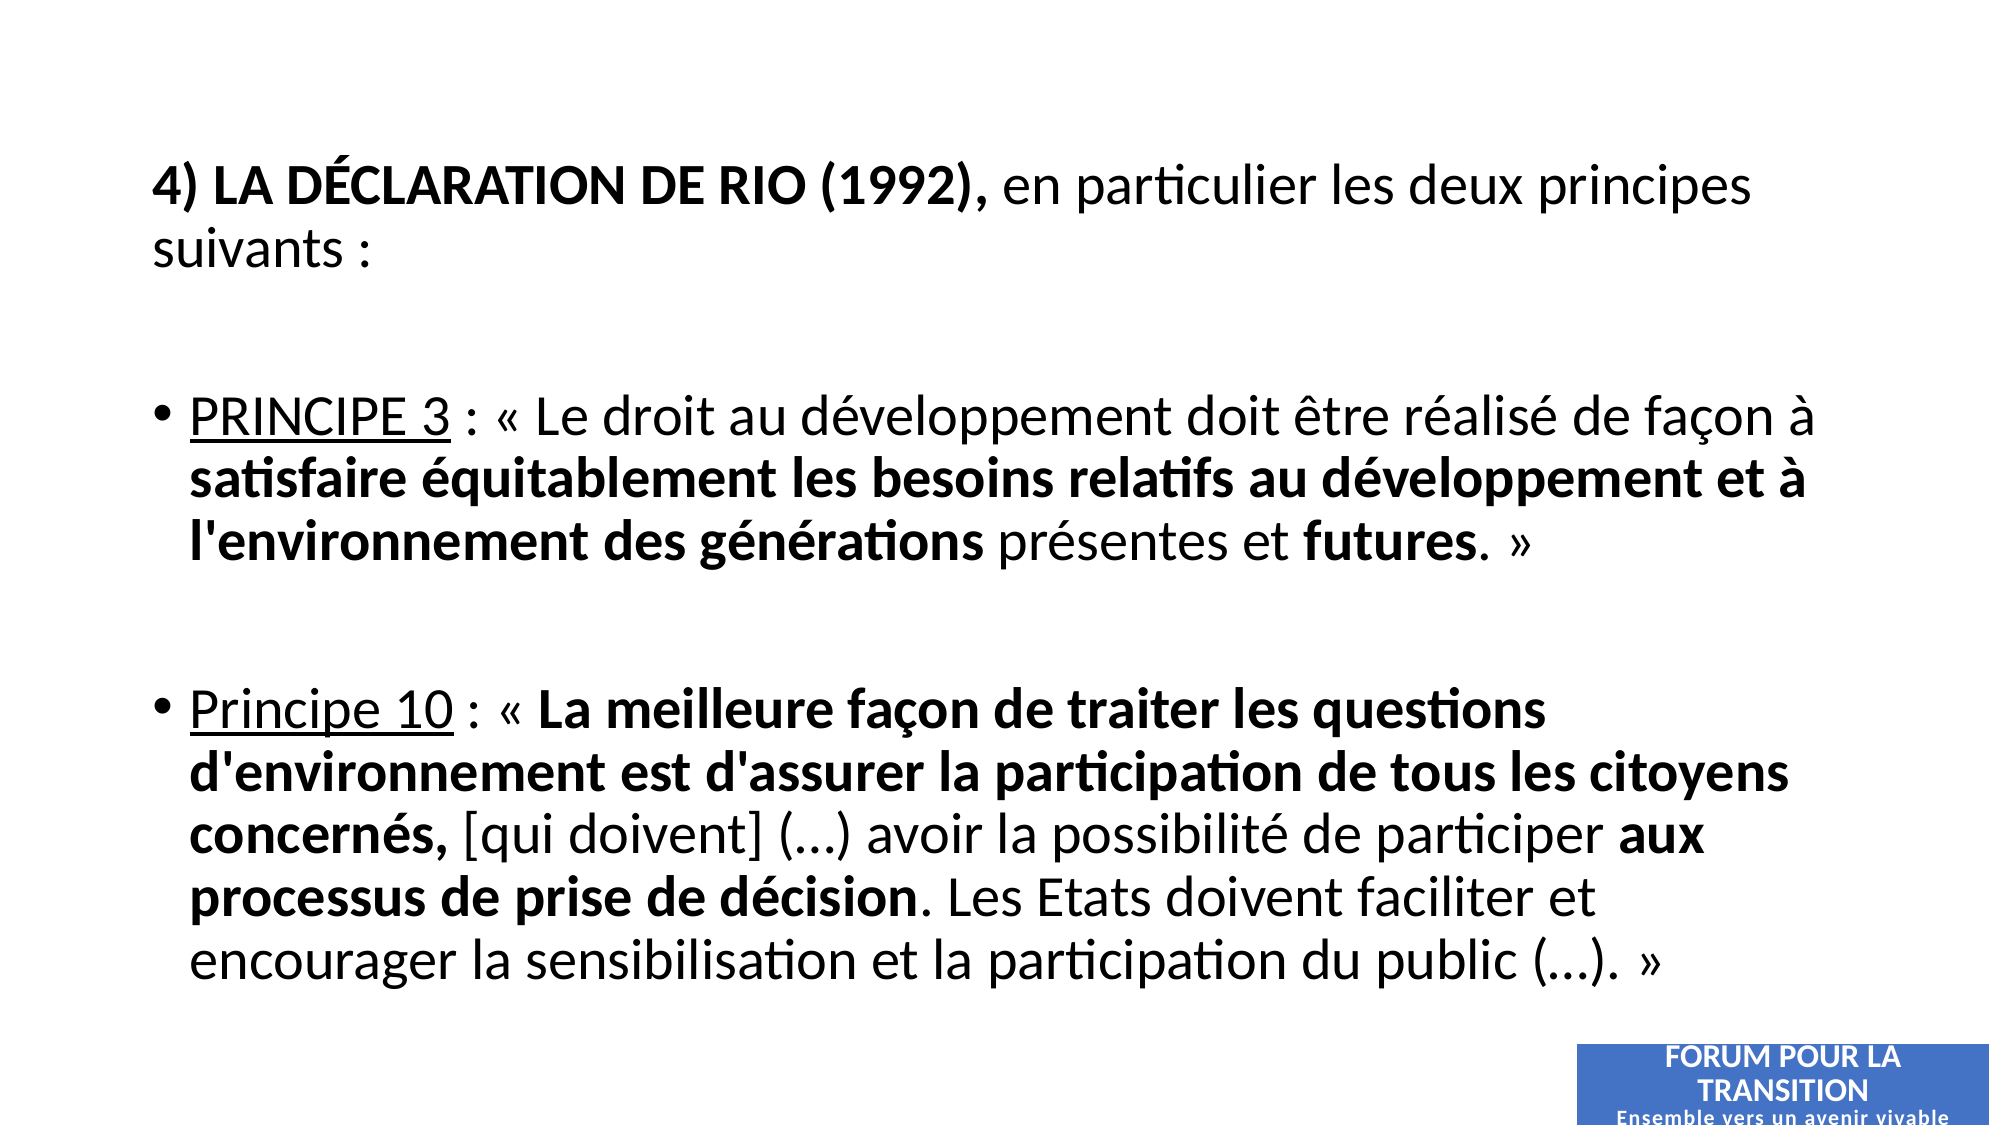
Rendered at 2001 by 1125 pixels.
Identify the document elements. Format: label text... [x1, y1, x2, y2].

list 4) La Déclaration de Rio (1992), en particulier les deux principes suivants : PRINCIPE 3 : « Le droit au développement doit être réalisé de façon à satisfaire équitablement les besoins relatifs au développement et à l'environnement des générations présentes et futures. » Principe 10 : « La meilleure façon de traiter les questions d'environnement est d'assurer la participation de tous les citoyens concernés, [qui doivent] (…) avoir la possibilité de participer aux processus de prise de décision. Les Etats doivent faciliter et encourager la sensibilisation et la participation du public (…). » [137, 147, 1863, 1014]
